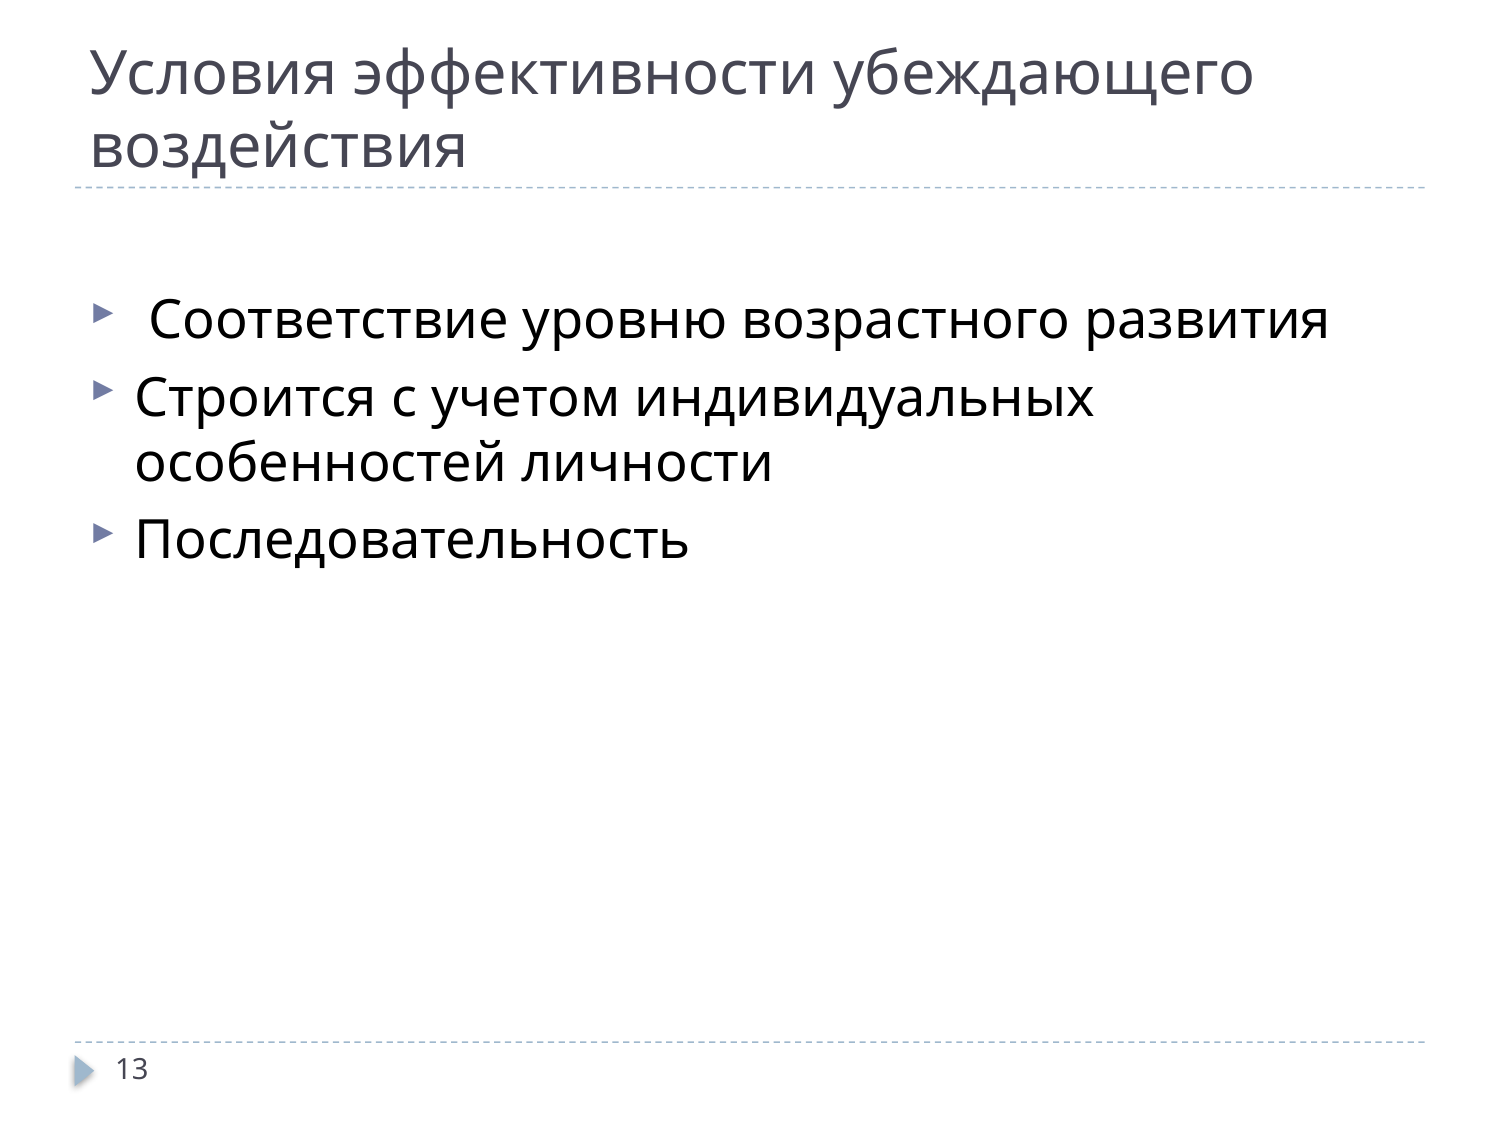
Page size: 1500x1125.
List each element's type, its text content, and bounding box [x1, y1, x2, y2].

list Соответствие уровню возрастного развития Строится с учетом индивидуальных особенностей личности Последовательность [75, 200, 1425, 1010]
title Условия эффективности убеждающего воздействия [75, 24, 1425, 188]
slide_number 13 [100, 1042, 426, 1103]
